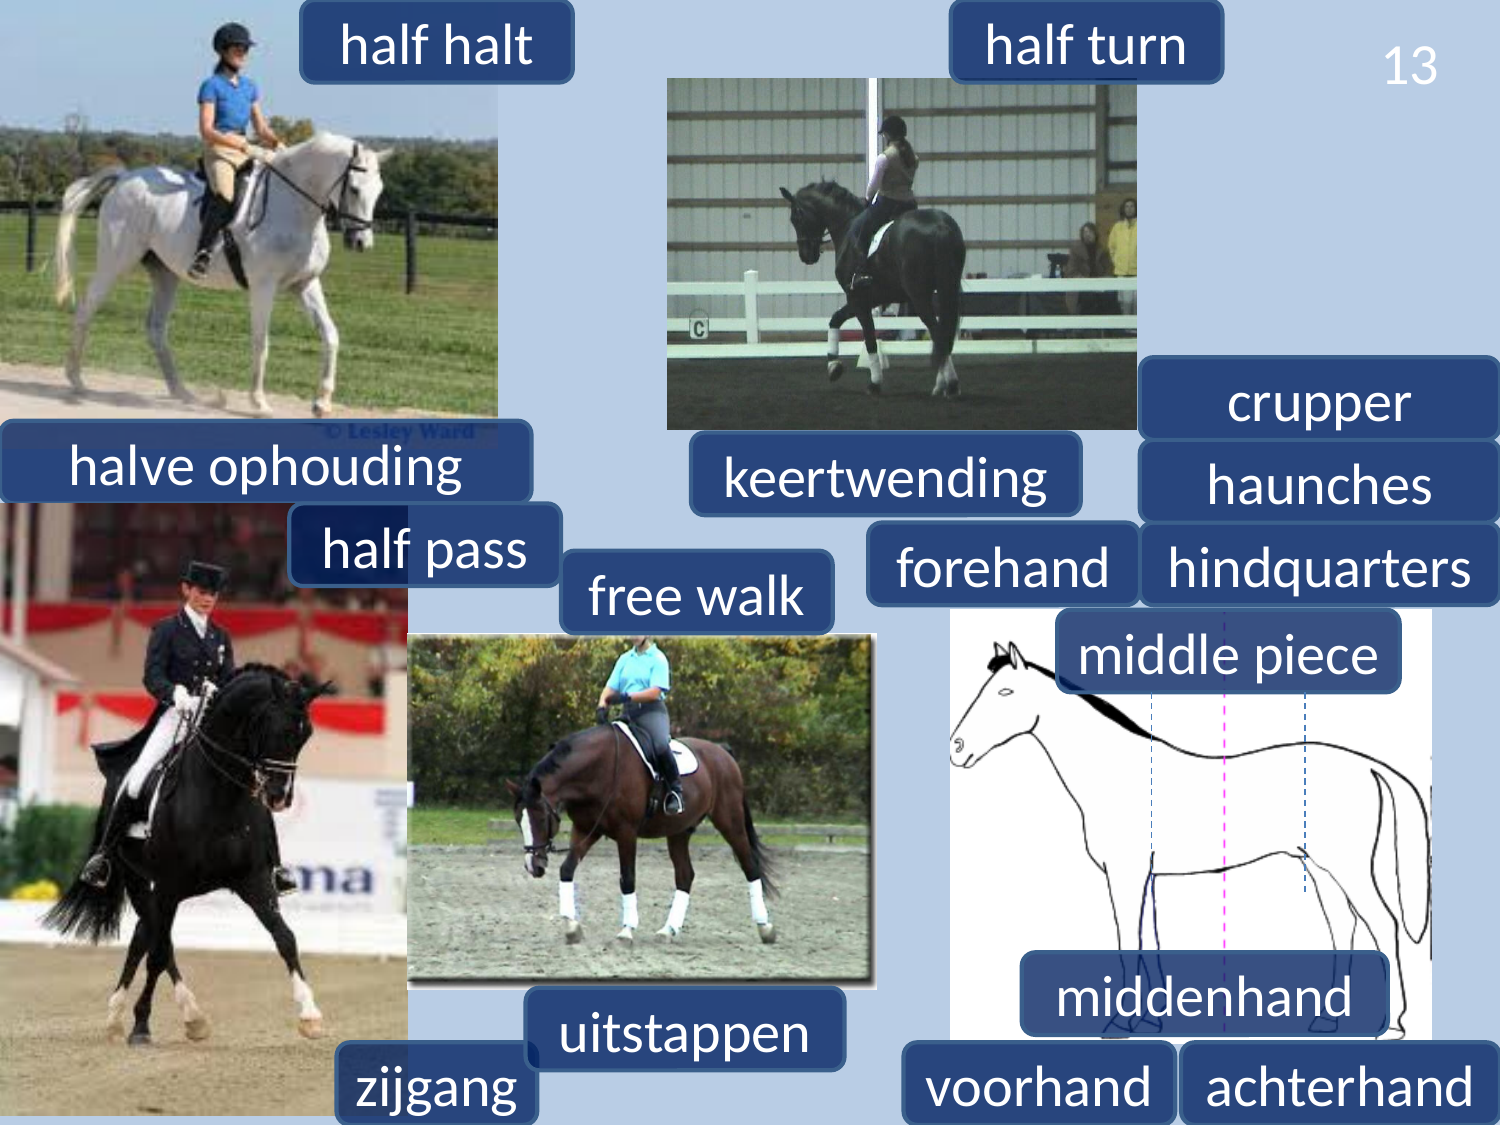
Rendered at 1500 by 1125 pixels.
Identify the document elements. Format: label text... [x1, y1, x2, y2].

text_box hindquarters [1140, 523, 1500, 608]
text_box uitstappen [523, 999, 847, 1073]
text_box half halt [499, 0, 575, 85]
text_box forehand [866, 520, 1142, 608]
text_box halve ophouding [0, 418, 534, 501]
text_box crupper [1139, 355, 1500, 442]
text_box voorhand [901, 1040, 1178, 1125]
text_box half pass [406, 501, 564, 589]
text_box achterhand [1178, 1040, 1500, 1125]
picture [950, 609, 1433, 1045]
slide_number 13 [1328, 30, 1455, 91]
text_box haunches [1137, 440, 1500, 525]
picture [666, 77, 1137, 430]
text_box zijgang [341, 1040, 540, 1125]
text_box half turn [948, 0, 1225, 85]
picture [0, 0, 498, 450]
text_box keertwending [688, 439, 1083, 518]
picture [0, 503, 877, 1116]
text_box free walk [558, 548, 835, 631]
